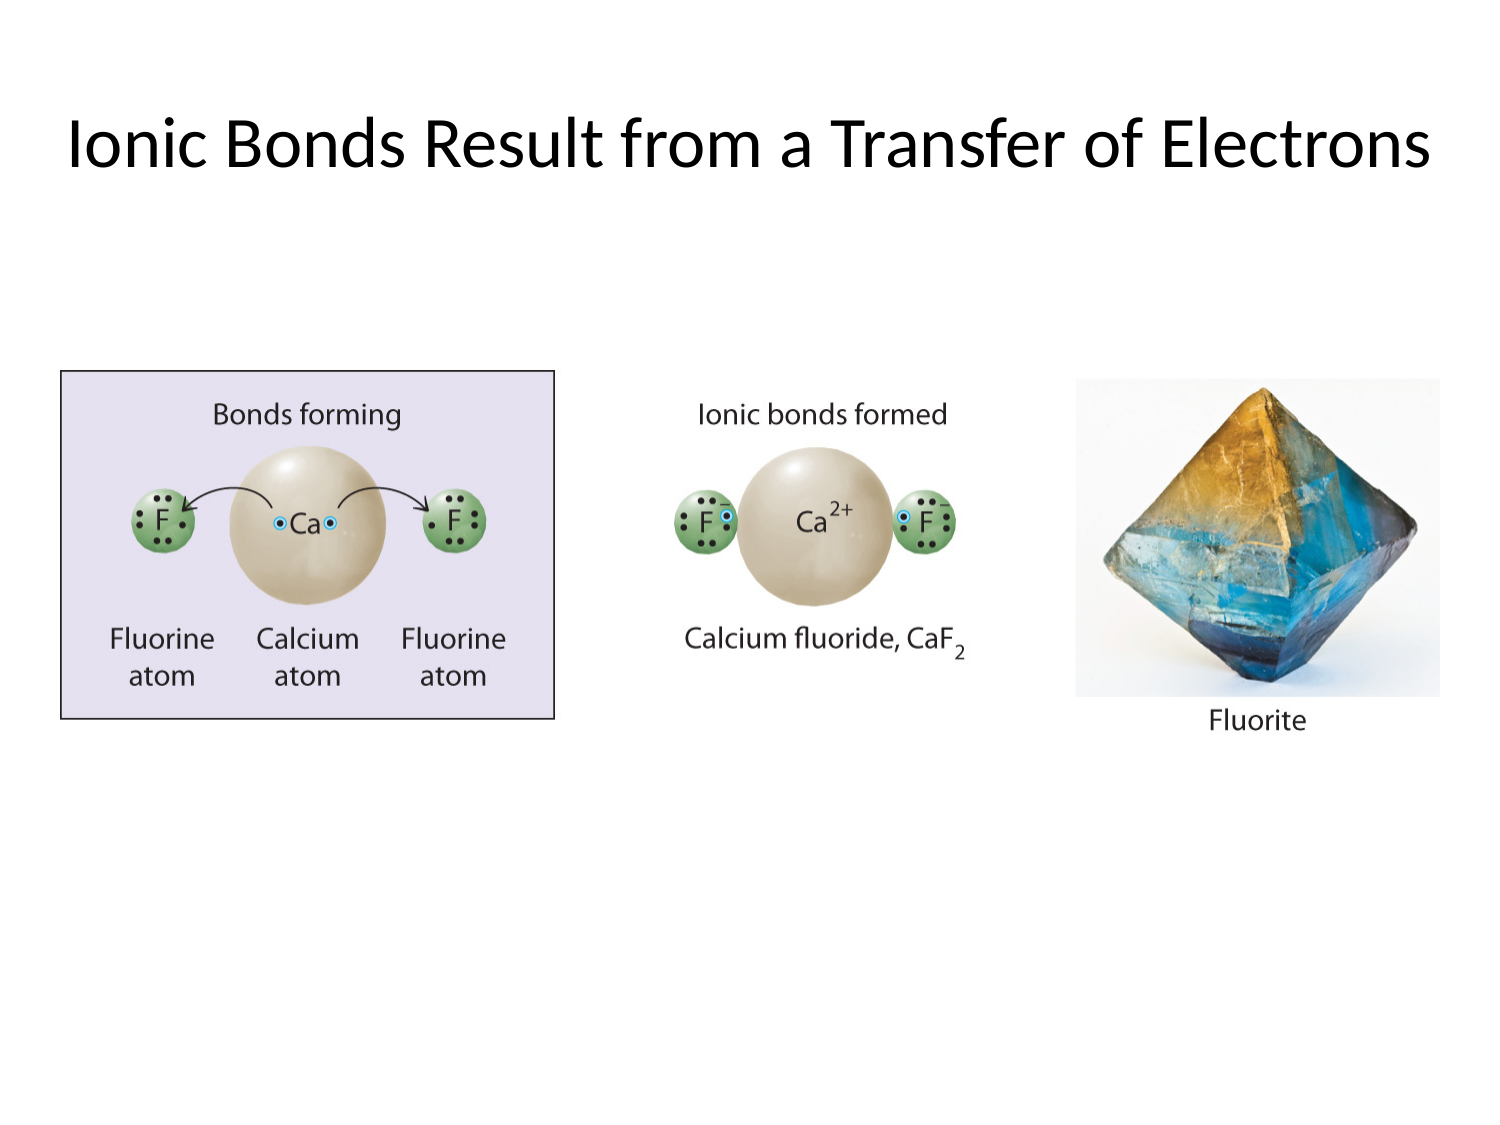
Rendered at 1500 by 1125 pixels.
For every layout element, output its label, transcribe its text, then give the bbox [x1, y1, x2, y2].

picture [49, 360, 1451, 735]
title Ionic Bonds Result from a Transfer of Electrons [0, 50, 1500, 227]
